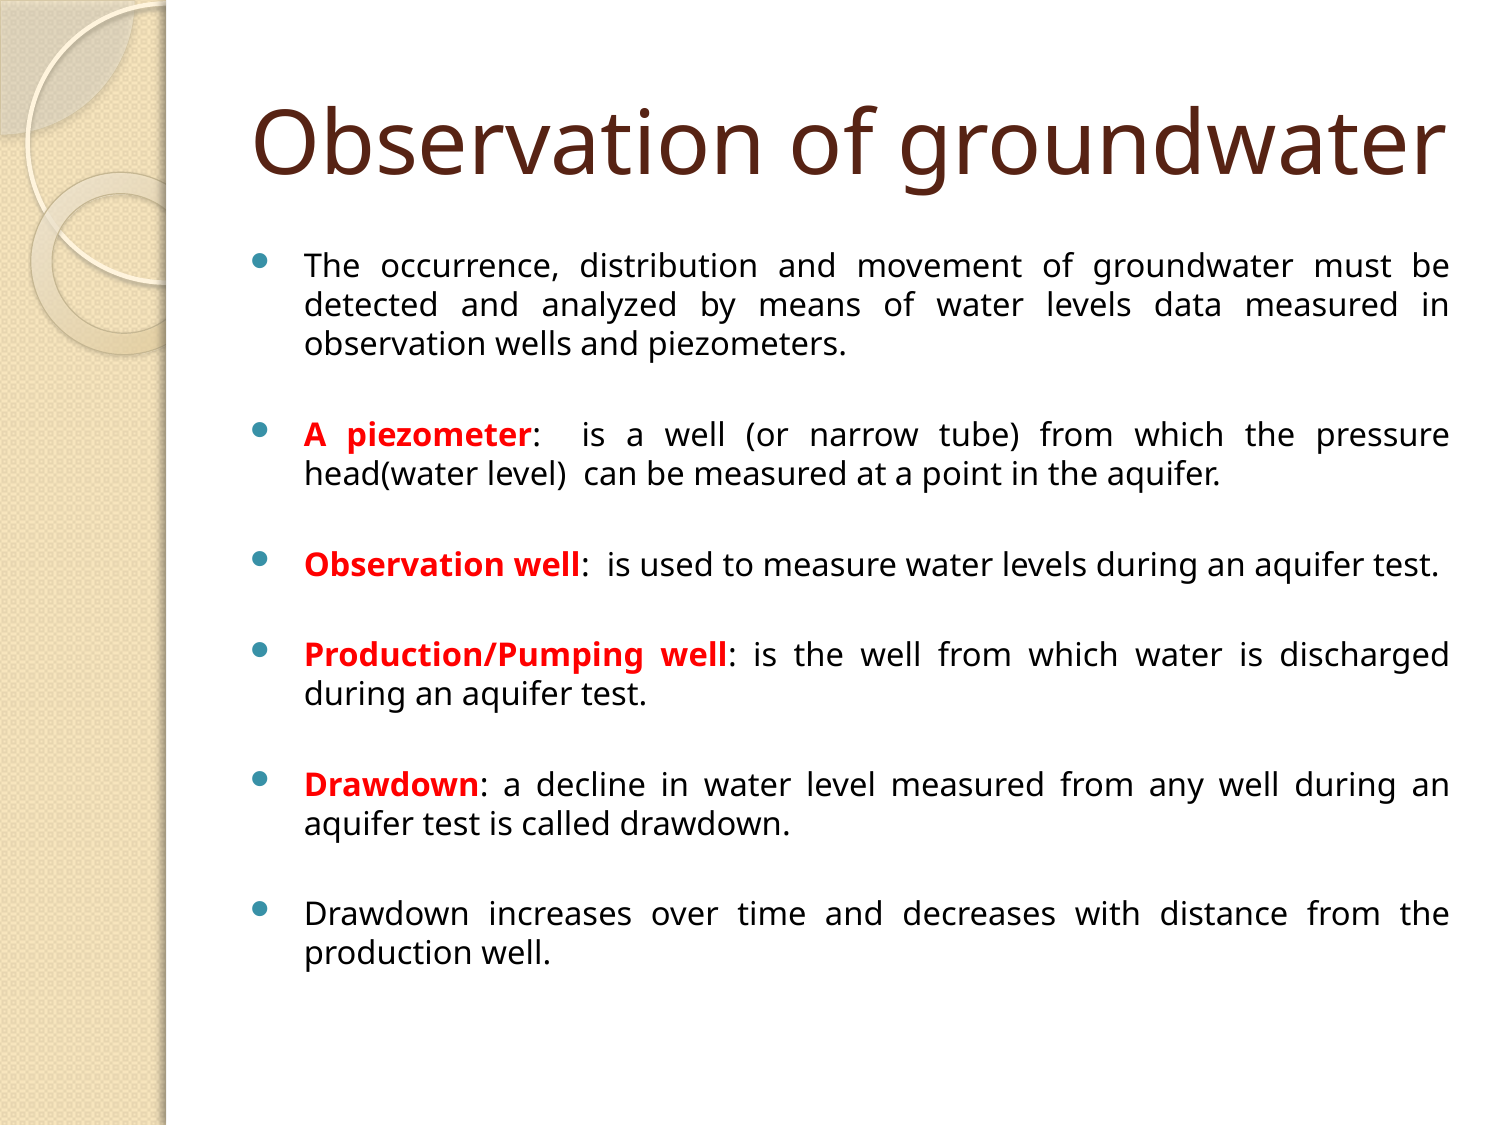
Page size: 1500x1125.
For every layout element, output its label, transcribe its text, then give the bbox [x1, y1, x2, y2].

list The occurrence, distribution and movement of groundwater must be detected and analyzed by means of water levels data measured in observation wells and piezometers. A piezometer: is a well (or narrow tube) from which the pressure head(water level) can be measured at a point in the aquifer. Observation well: is used to measure water levels during an aquifer test. Production/Pumping well: is the well from which water is discharged during an aquifer test. Drawdown: a decline in water level measured from any well during an aquifer test is called drawdown. Drawdown increases over time and decreases with distance from the production well. [235, 237, 1466, 1025]
title Observation of groundwater [235, 45, 1466, 233]
